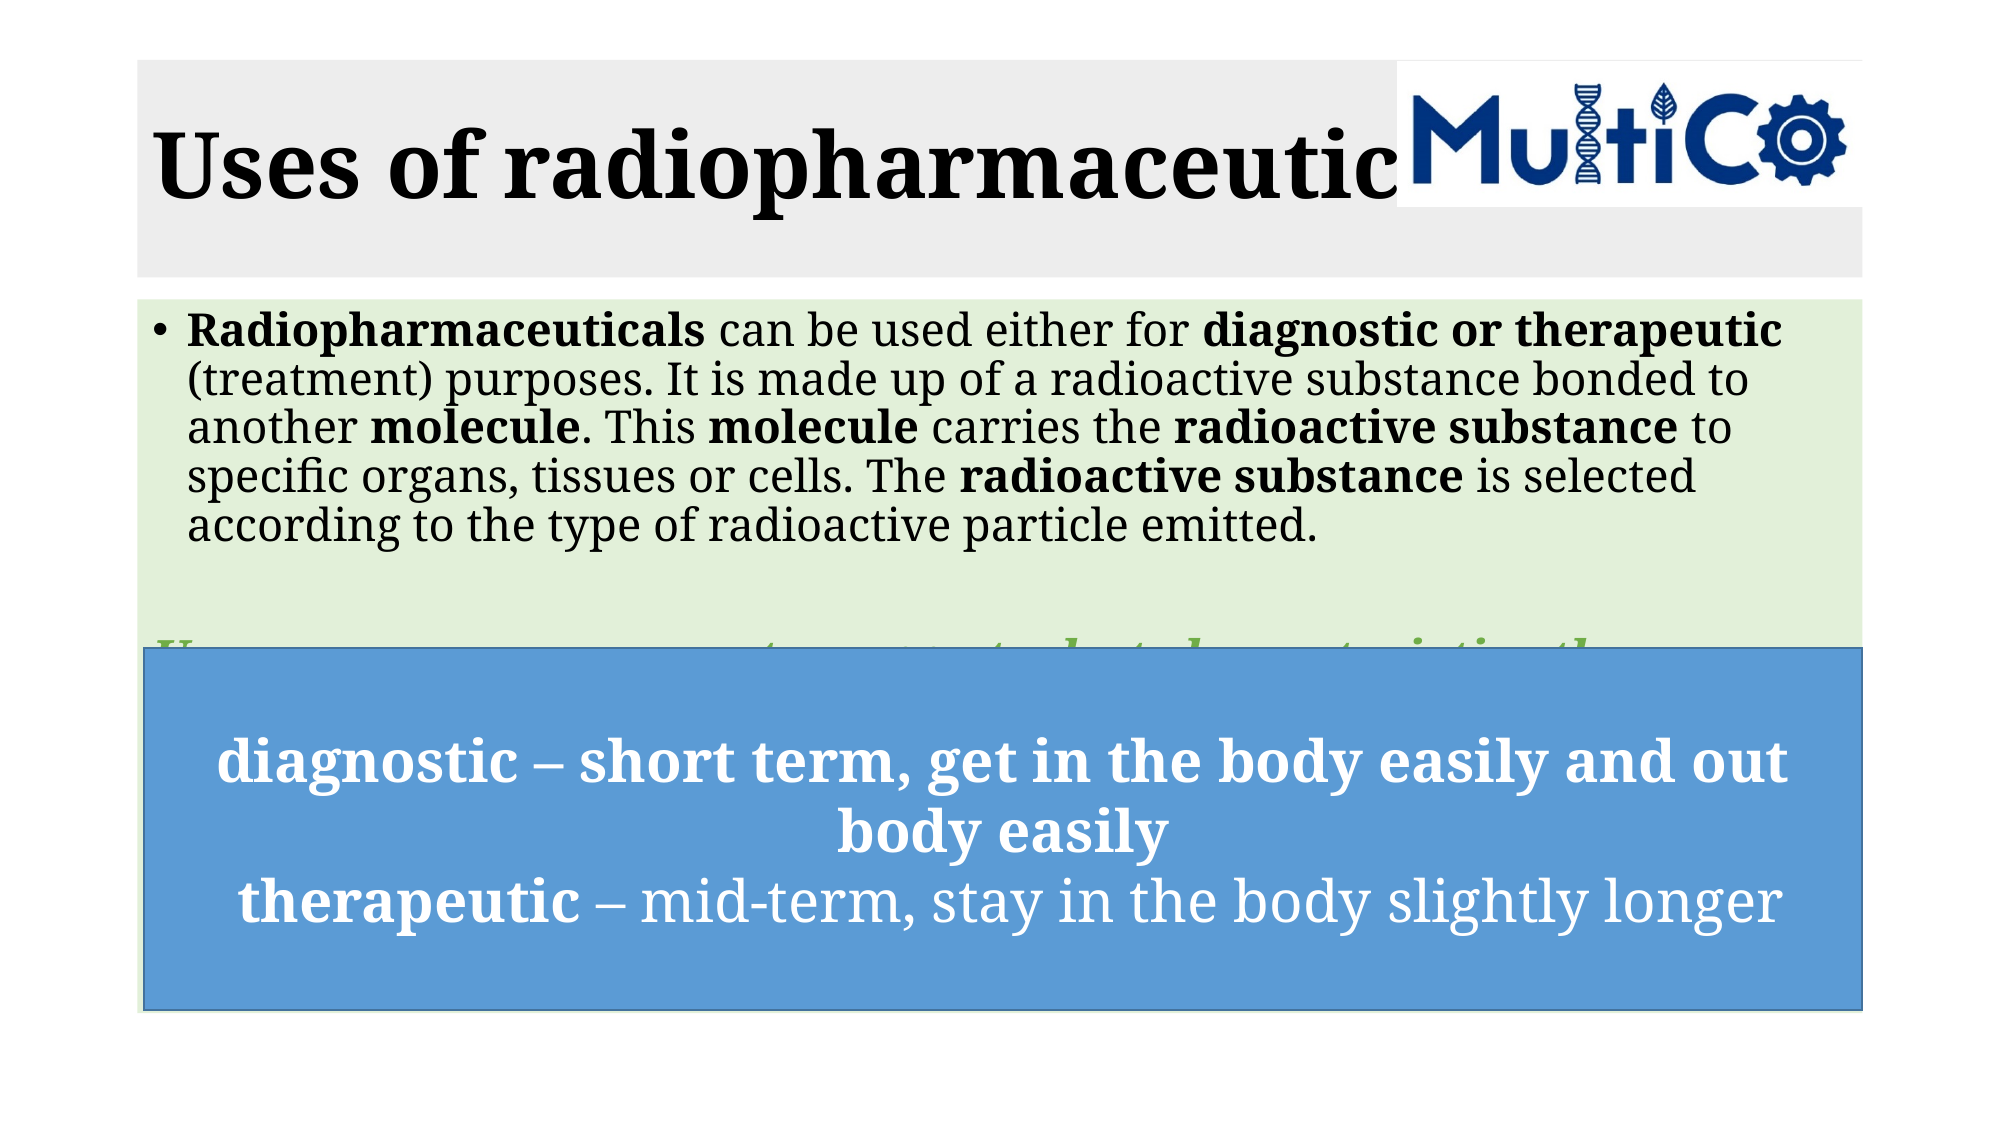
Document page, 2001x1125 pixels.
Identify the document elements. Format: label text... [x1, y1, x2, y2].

list Radiopharmaceuticals can be used either for diagnostic or therapeutic (treatment) purposes. It is made up of a radioactive substance bonded to another molecule. This molecule carries the radioactive substance to specific organs, tissues or cells. The radioactive substance is selected according to the type of radioactive particle emitted. Use your common sense to suggest what characteristics the radioactive substance should have …. Would their characteristics need to be different if they were either diagnostic (working out what’s wrong with you) OR therapeutic procedures (treating what’s wrong with you) [137, 299, 1863, 1014]
picture [1396, 61, 1863, 207]
text_box diagnostic – short term, get in the body easily and out body easily therapeutic – mid-term, stay in the body slightly longer [143, 647, 1863, 1011]
title Uses of radiopharmaceuticals [137, 59, 1863, 278]
